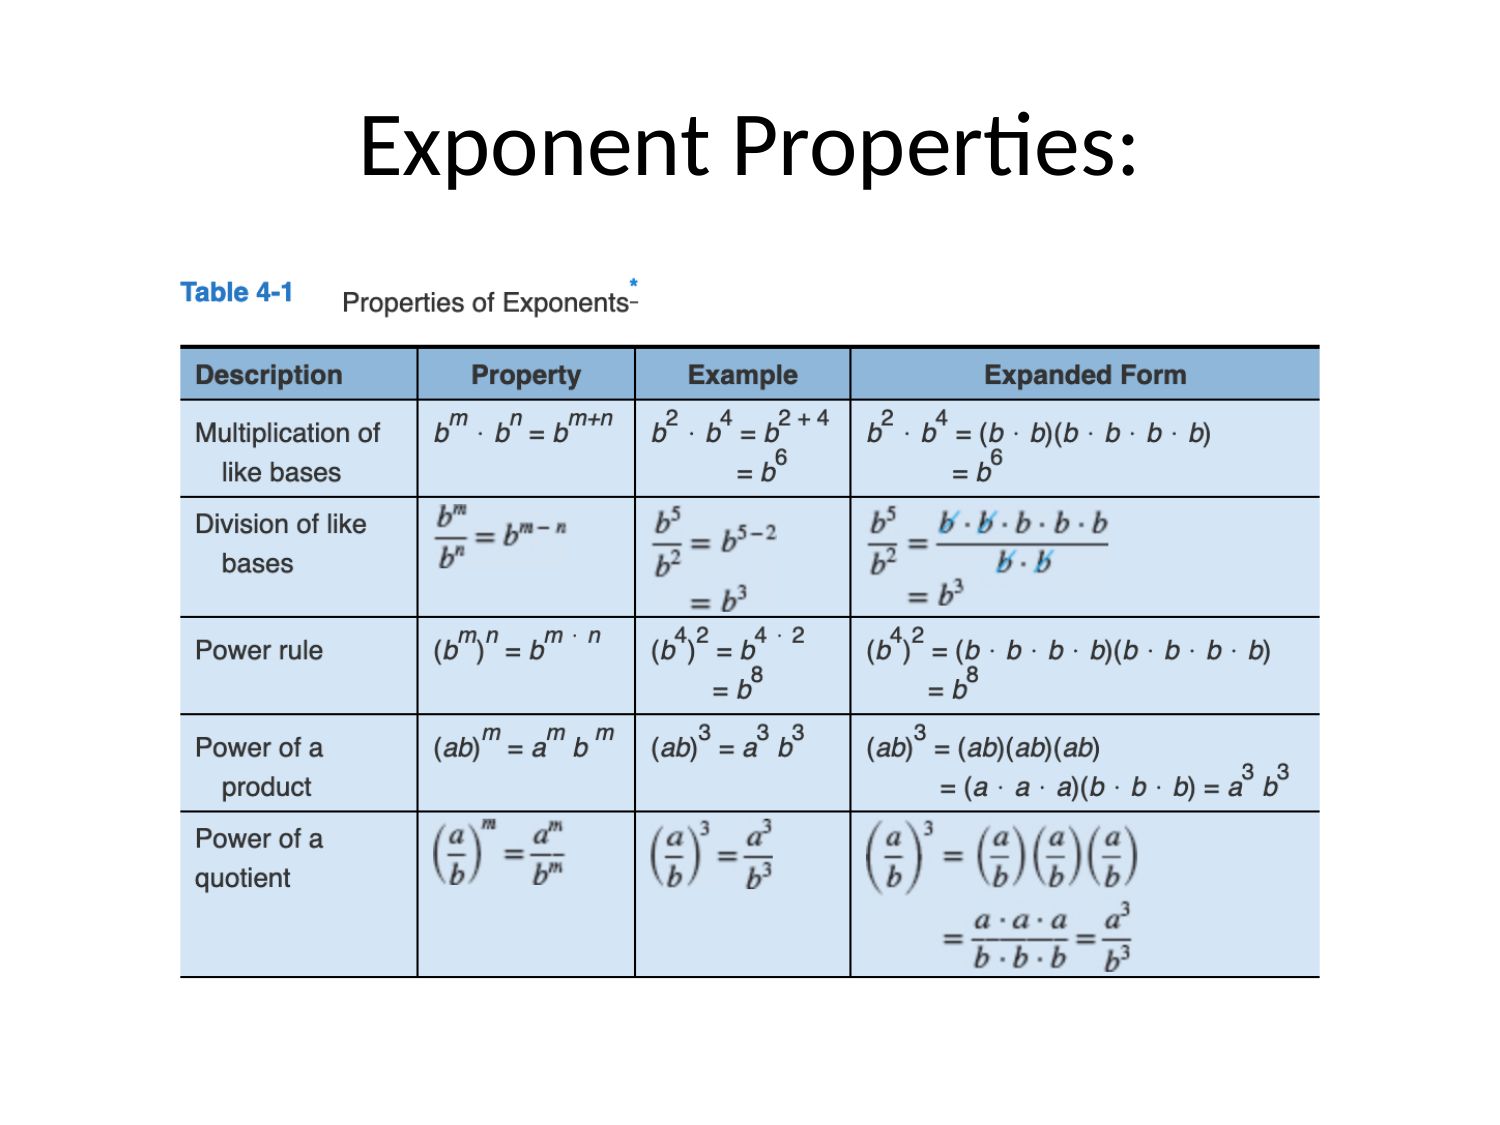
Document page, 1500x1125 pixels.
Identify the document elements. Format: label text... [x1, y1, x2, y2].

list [74, 262, 1426, 1006]
title Exponent Properties: [75, 45, 1425, 233]
